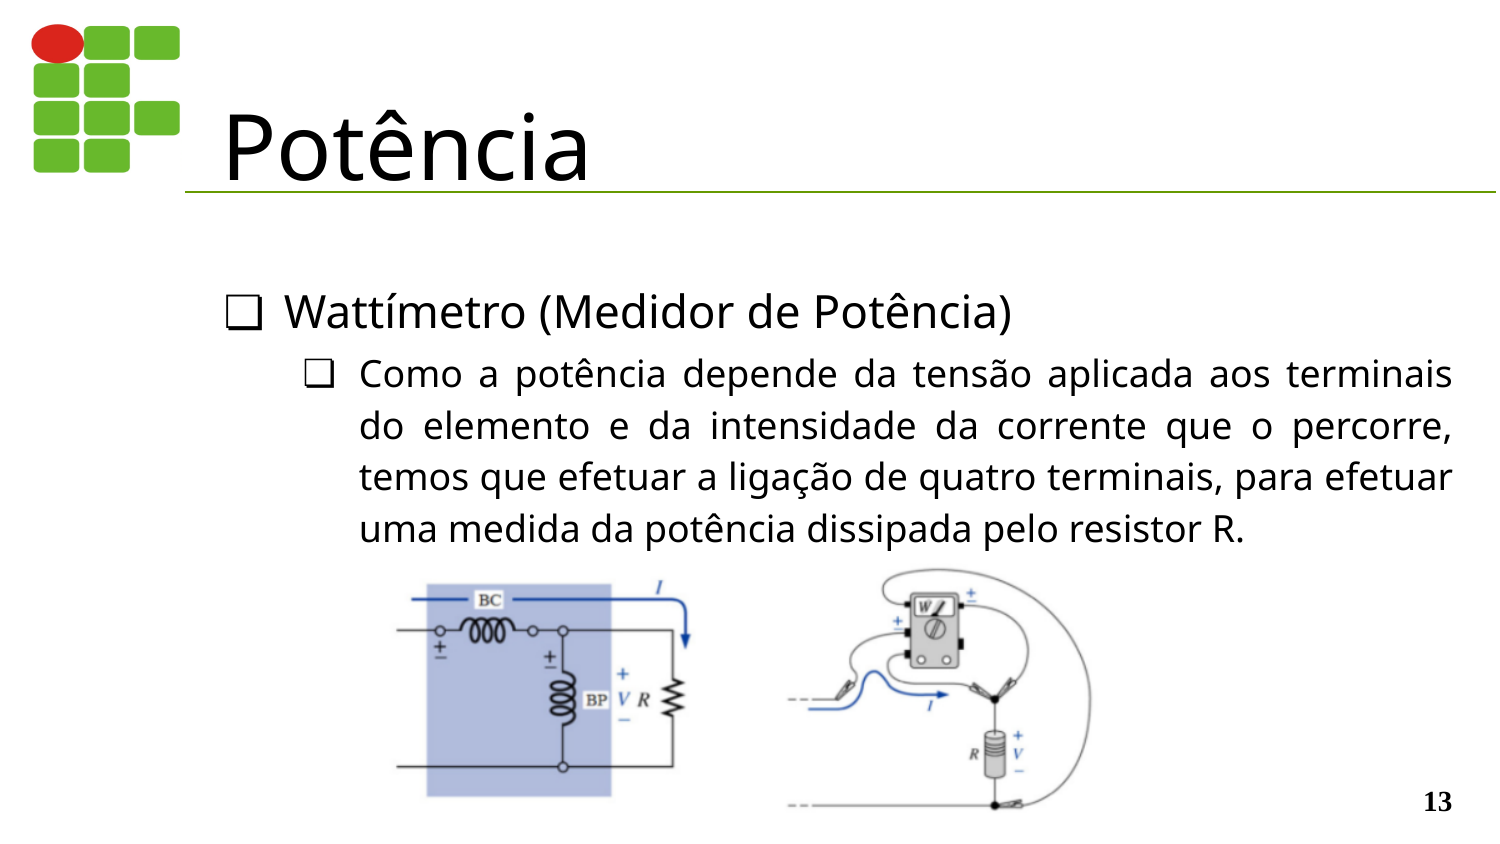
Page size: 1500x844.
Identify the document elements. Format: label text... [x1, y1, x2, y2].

text_box ‹#› [1397, 768, 1468, 825]
picture [29, 23, 182, 174]
picture [361, 555, 1139, 833]
list Wattímetro (Medidor de Potência) [193, 248, 1469, 323]
list Como a potência depende da tensão aplicada aos terminais do elemento e da intensidade da corrente que o percorre, temos que efetuar a ligação de quatro terminais, para efetuar uma medida da potência dissipada pelo resistor R. [193, 335, 1469, 556]
title Potência [206, 26, 1468, 207]
